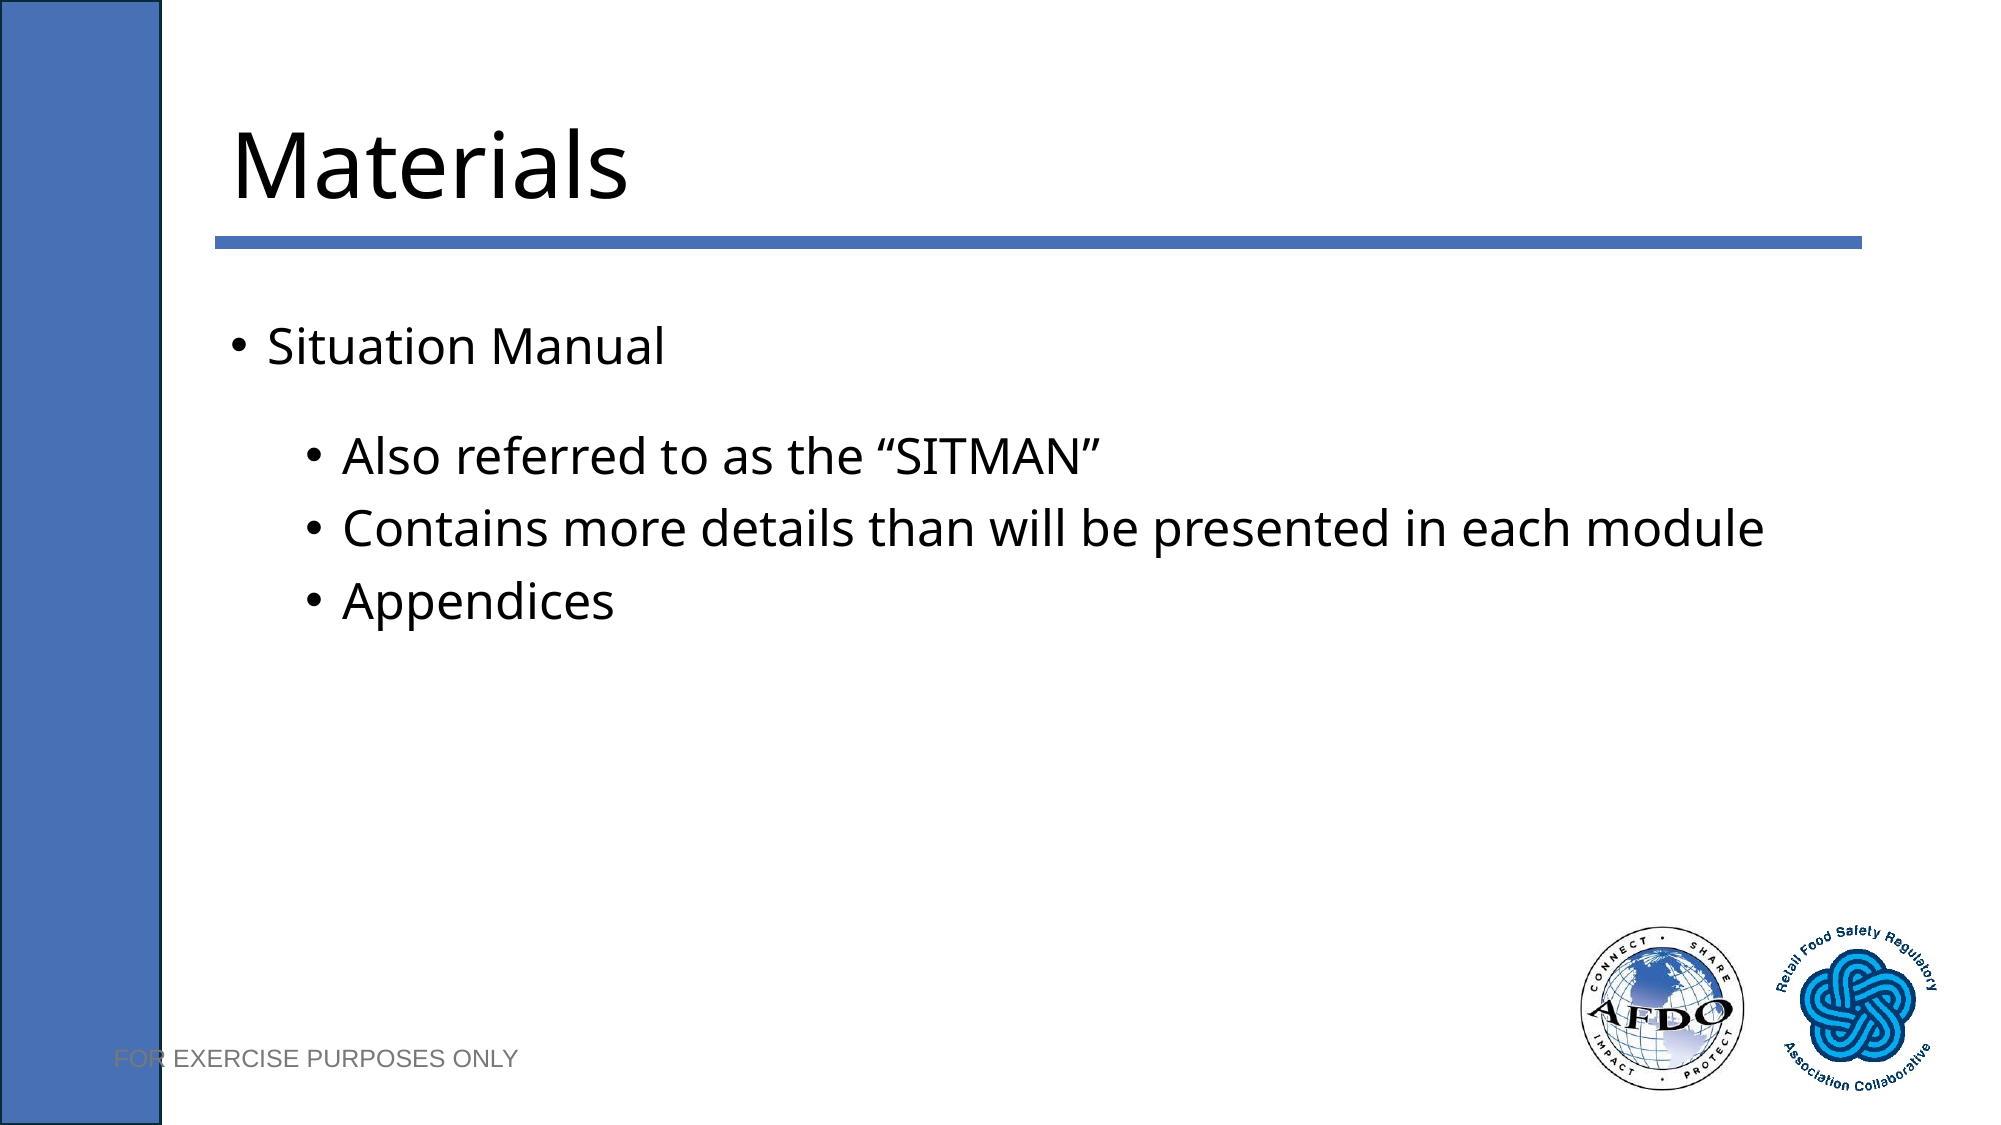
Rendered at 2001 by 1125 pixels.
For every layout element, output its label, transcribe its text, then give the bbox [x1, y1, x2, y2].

picture [1776, 925, 1937, 1091]
picture [1579, 925, 1745, 1091]
footer FOR EXERCISE PURPOSES ONLY [0, 1042, 634, 1103]
title Materials [215, 110, 1863, 227]
list Situation Manual Also referred to as the “SITMAN” Contains more details than will be presented in each module Appendices [215, 306, 1863, 726]
